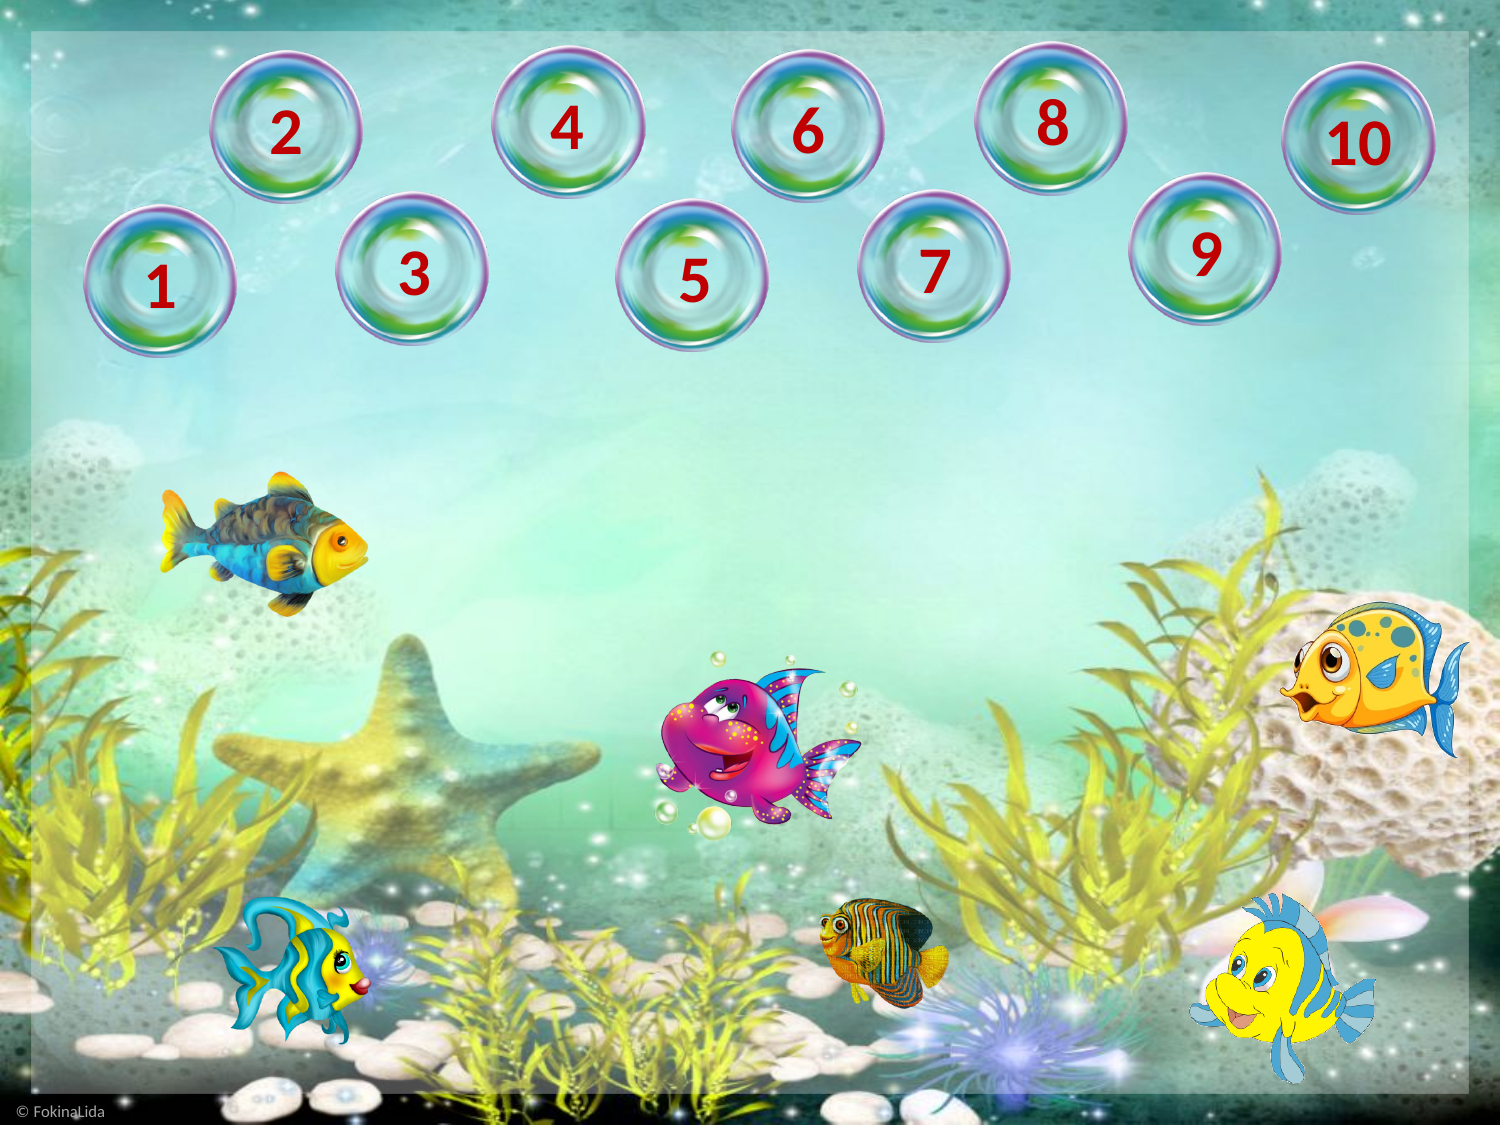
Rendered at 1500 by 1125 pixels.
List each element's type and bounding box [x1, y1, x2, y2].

text_box [82, 203, 237, 358]
text_box [857, 189, 1012, 344]
text_box [1127, 172, 1282, 327]
picture [0, 0, 1500, 1125]
text_box [974, 41, 1129, 196]
text_box [335, 191, 490, 346]
text_box [1281, 61, 1436, 216]
text_box [209, 50, 364, 205]
text_box [491, 45, 646, 200]
text_box [731, 48, 886, 203]
text_box [614, 197, 769, 352]
